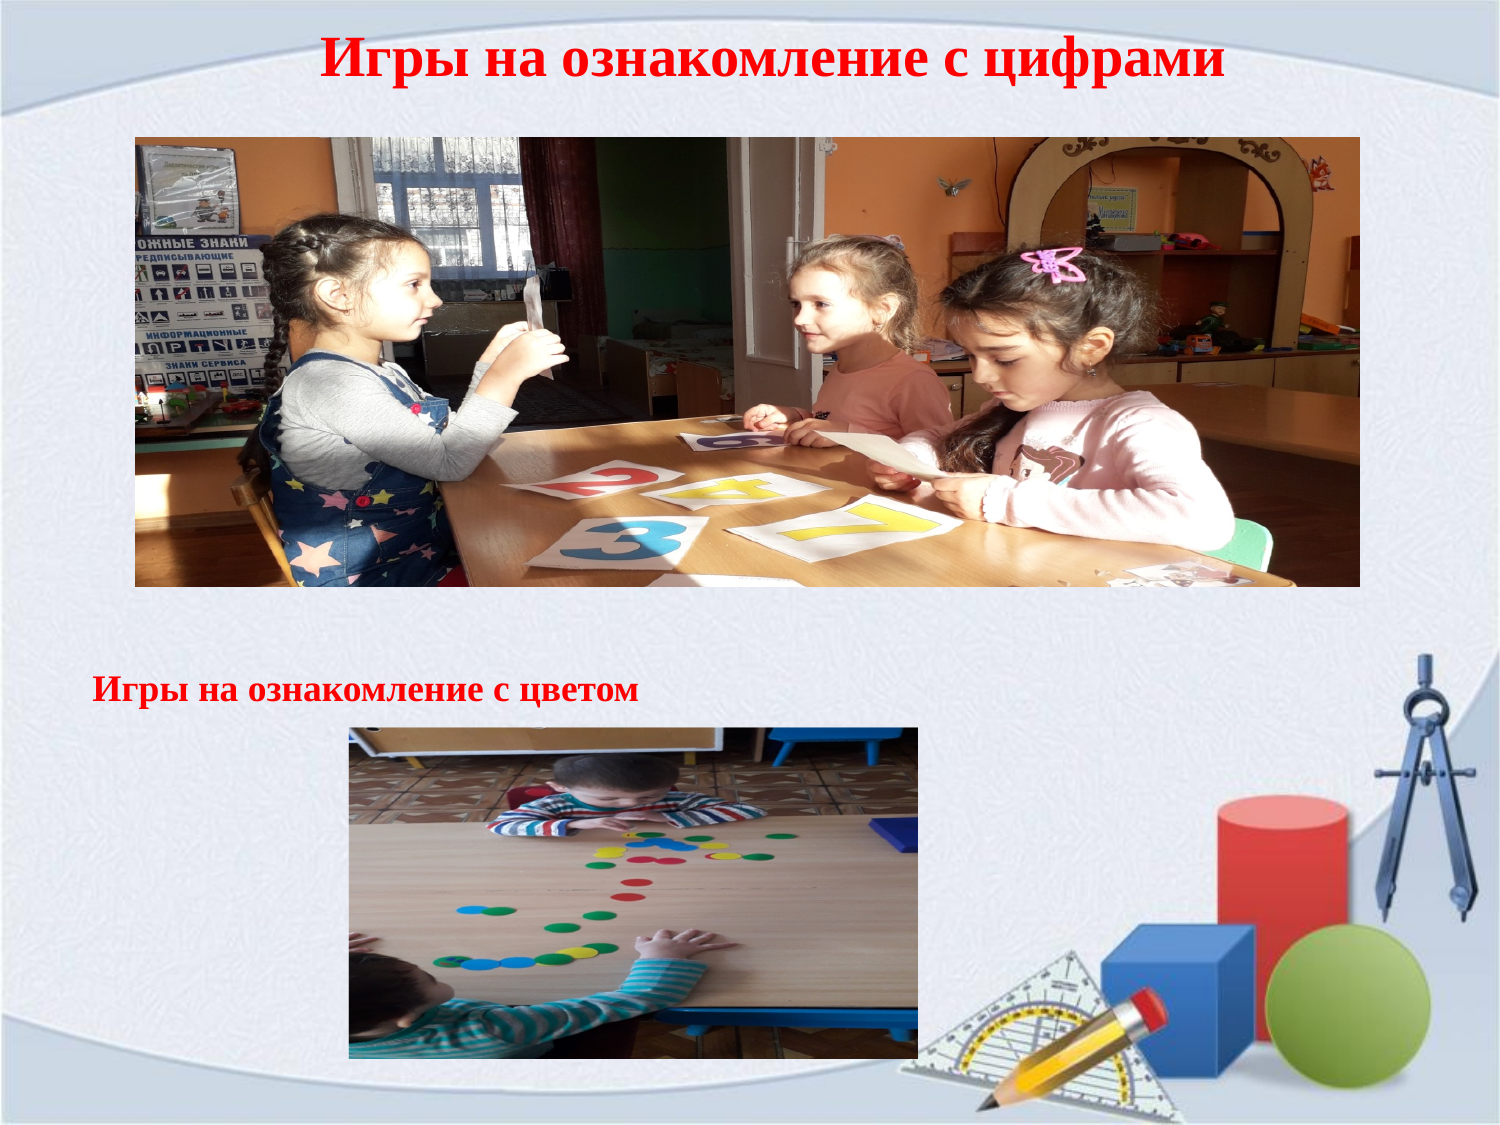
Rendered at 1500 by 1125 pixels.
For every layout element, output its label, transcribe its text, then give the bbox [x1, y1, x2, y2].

text_box Игры на ознакомление с цифрами [218, 11, 1329, 96]
text_box Игры на ознакомление с цветом [0, 656, 462, 717]
picture [0, 0, 1500, 1125]
